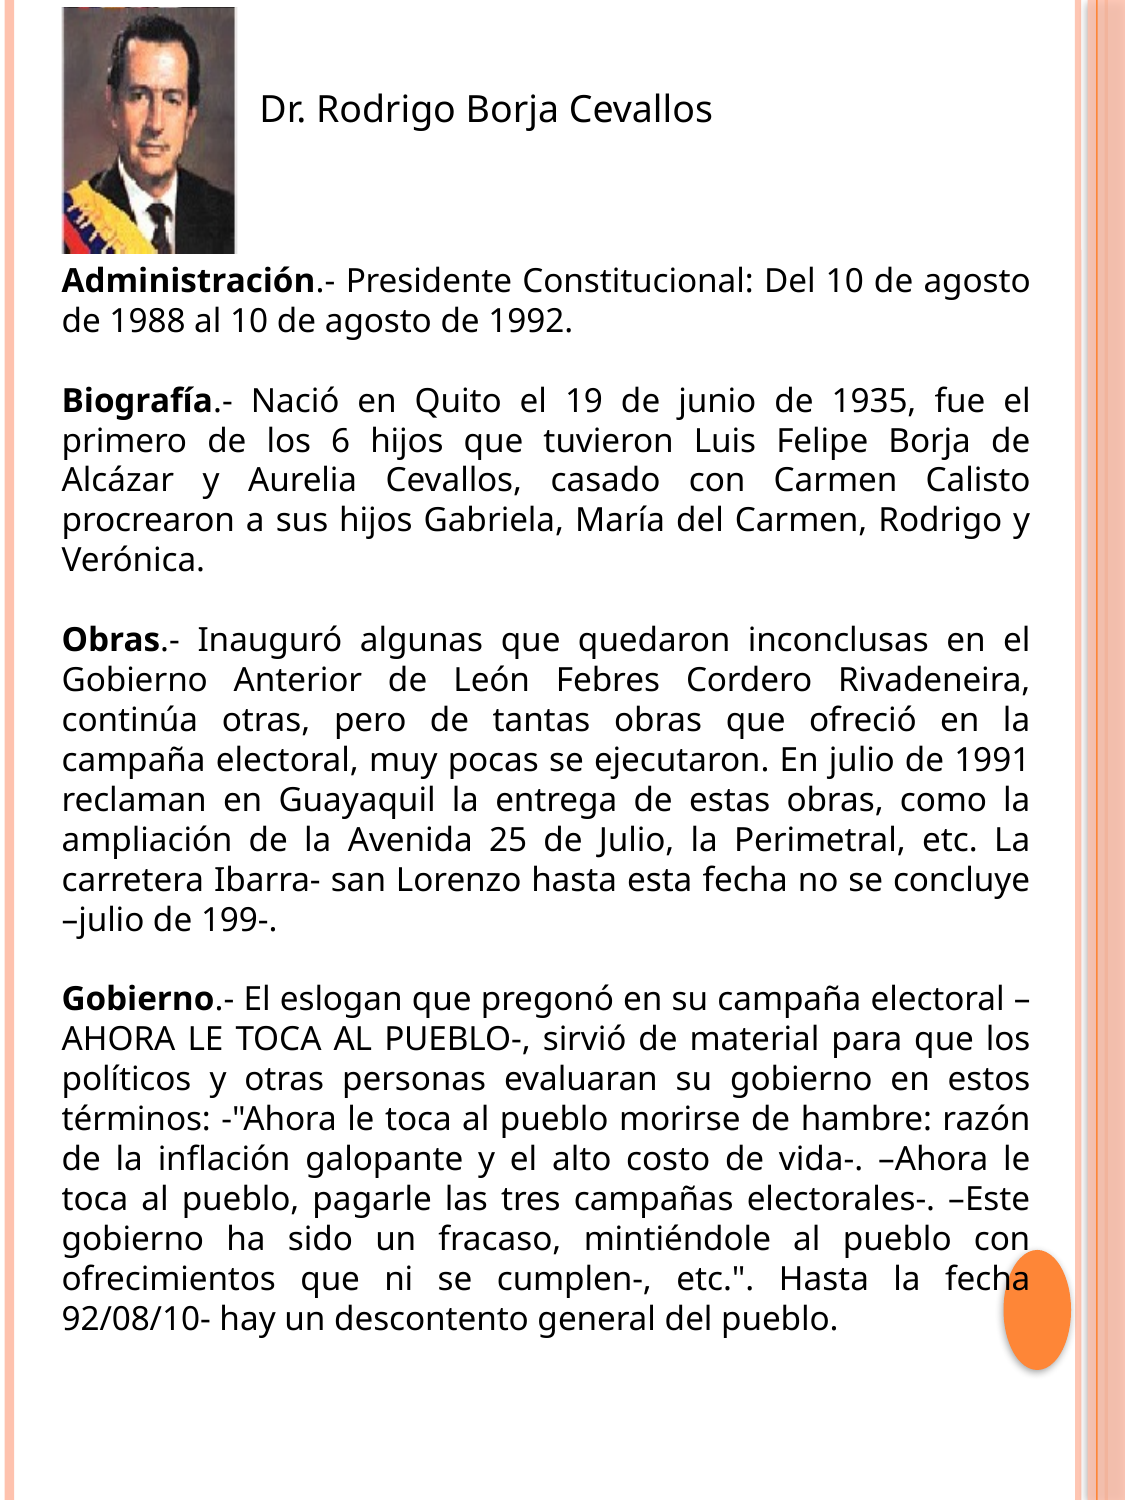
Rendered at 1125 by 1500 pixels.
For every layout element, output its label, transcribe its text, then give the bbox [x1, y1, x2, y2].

text_box Dr. Rodrigo Borja Cevallos [244, 78, 739, 138]
text_box Administración.- Presidente Constitucional: Del 10 de agosto de 1988 al 10 de agosto de 1992. Biografía.- Nació en Quito el 19 de junio de 1935, fue el primero de los 6 hijos que tuvieron Luis Felipe Borja de Alcázar y Aurelia Cevallos, casado con Carmen Calisto procrearon a sus hijos Gabriela, María del Carmen, Rodrigo y Verónica. Obras.- Inauguró algunas que quedaron inconclusas en el Gobierno Anterior de León Febres Cordero Rivadeneira, continúa otras, pero de tantas obras que ofreció en la campaña electoral, muy pocas se ejecutaron. En julio de 1991 reclaman en Guayaquil la entrega de estas obras, como la ampliación de la Avenida 25 de Julio, la Perimetral, etc. La carretera Ibarra- san Lorenzo hasta esta fecha no se concluye –julio de 199-. Gobierno.- El eslogan que pregonó en su campaña electoral –AHORA LE TOCA AL PUEBLO-, sirvió de material para que los políticos y otras personas evaluaran su gobierno en estos términos: -"Ahora le toca al pueblo morirse de hambre: razón de la inflación galopante y el alto costo de vida-. –Ahora le toca al pueblo, pagarle las tres campañas electorales-. –Este gobierno ha sido un fracaso, mintiéndole al pueblo con ofrecimientos que ni se cumplen-, etc.". Hasta la fecha 92/08/10- hay un descontento general del pueblo. [46, 251, 1047, 1345]
picture [61, 6, 238, 255]
